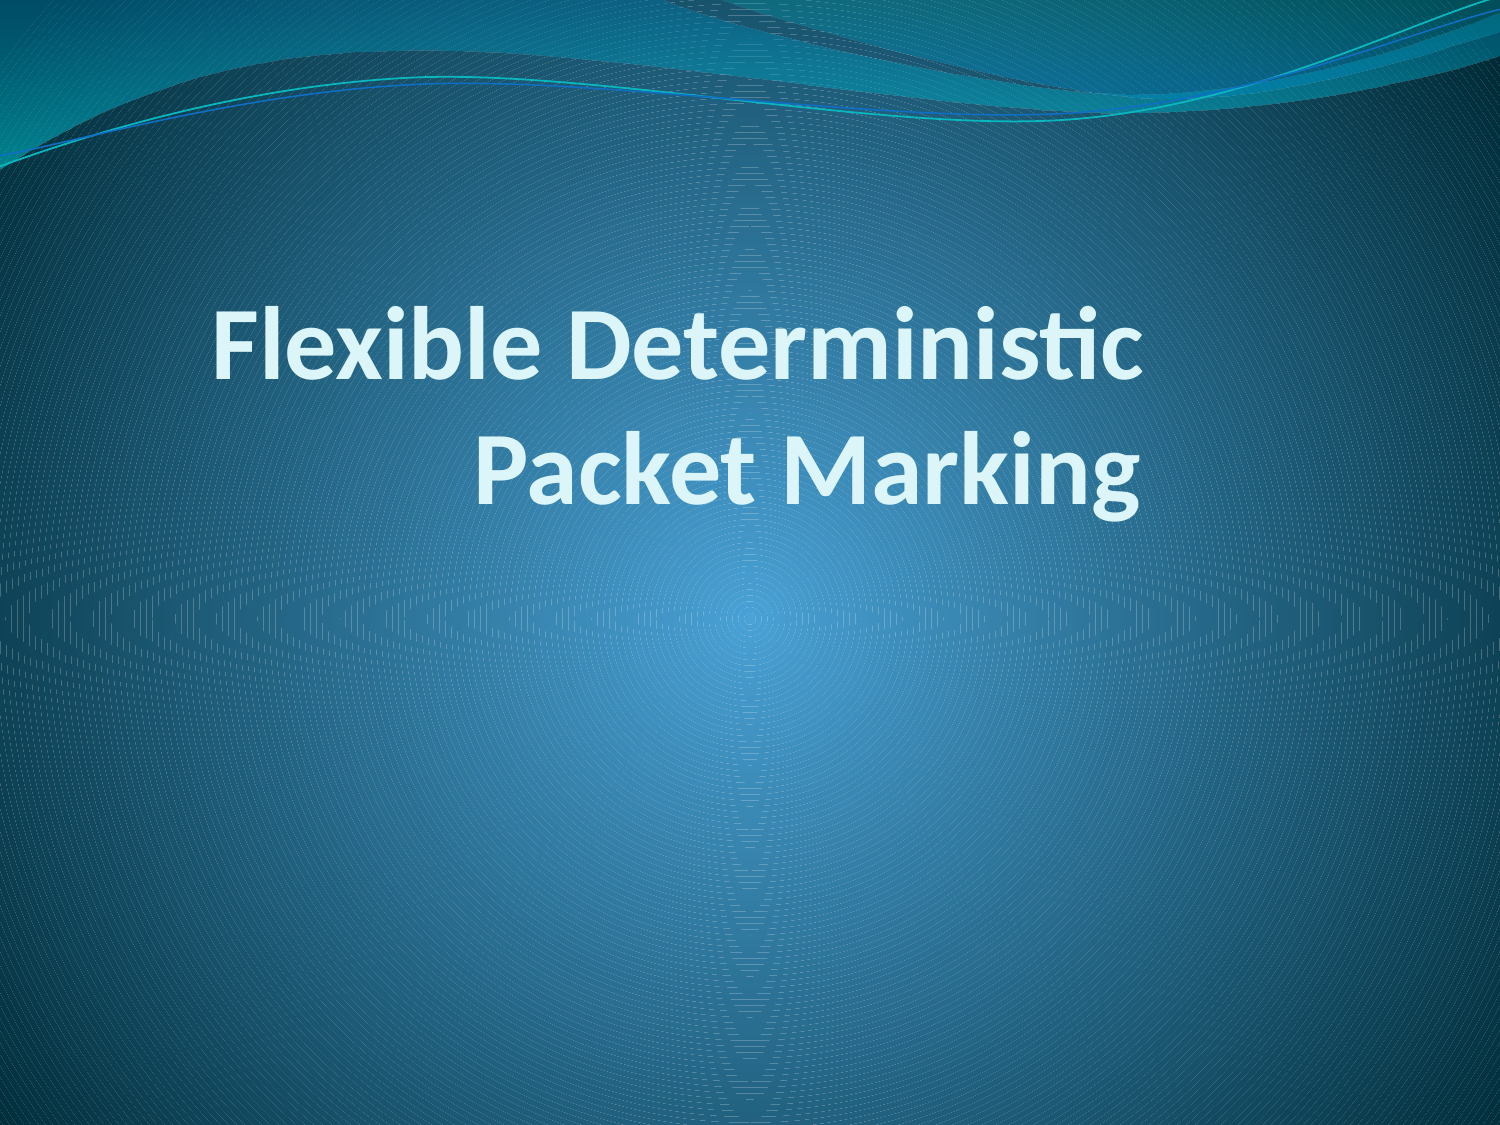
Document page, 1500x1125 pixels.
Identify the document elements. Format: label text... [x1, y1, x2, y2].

title Flexible Deterministic Packet Marking [0, 224, 1288, 525]
